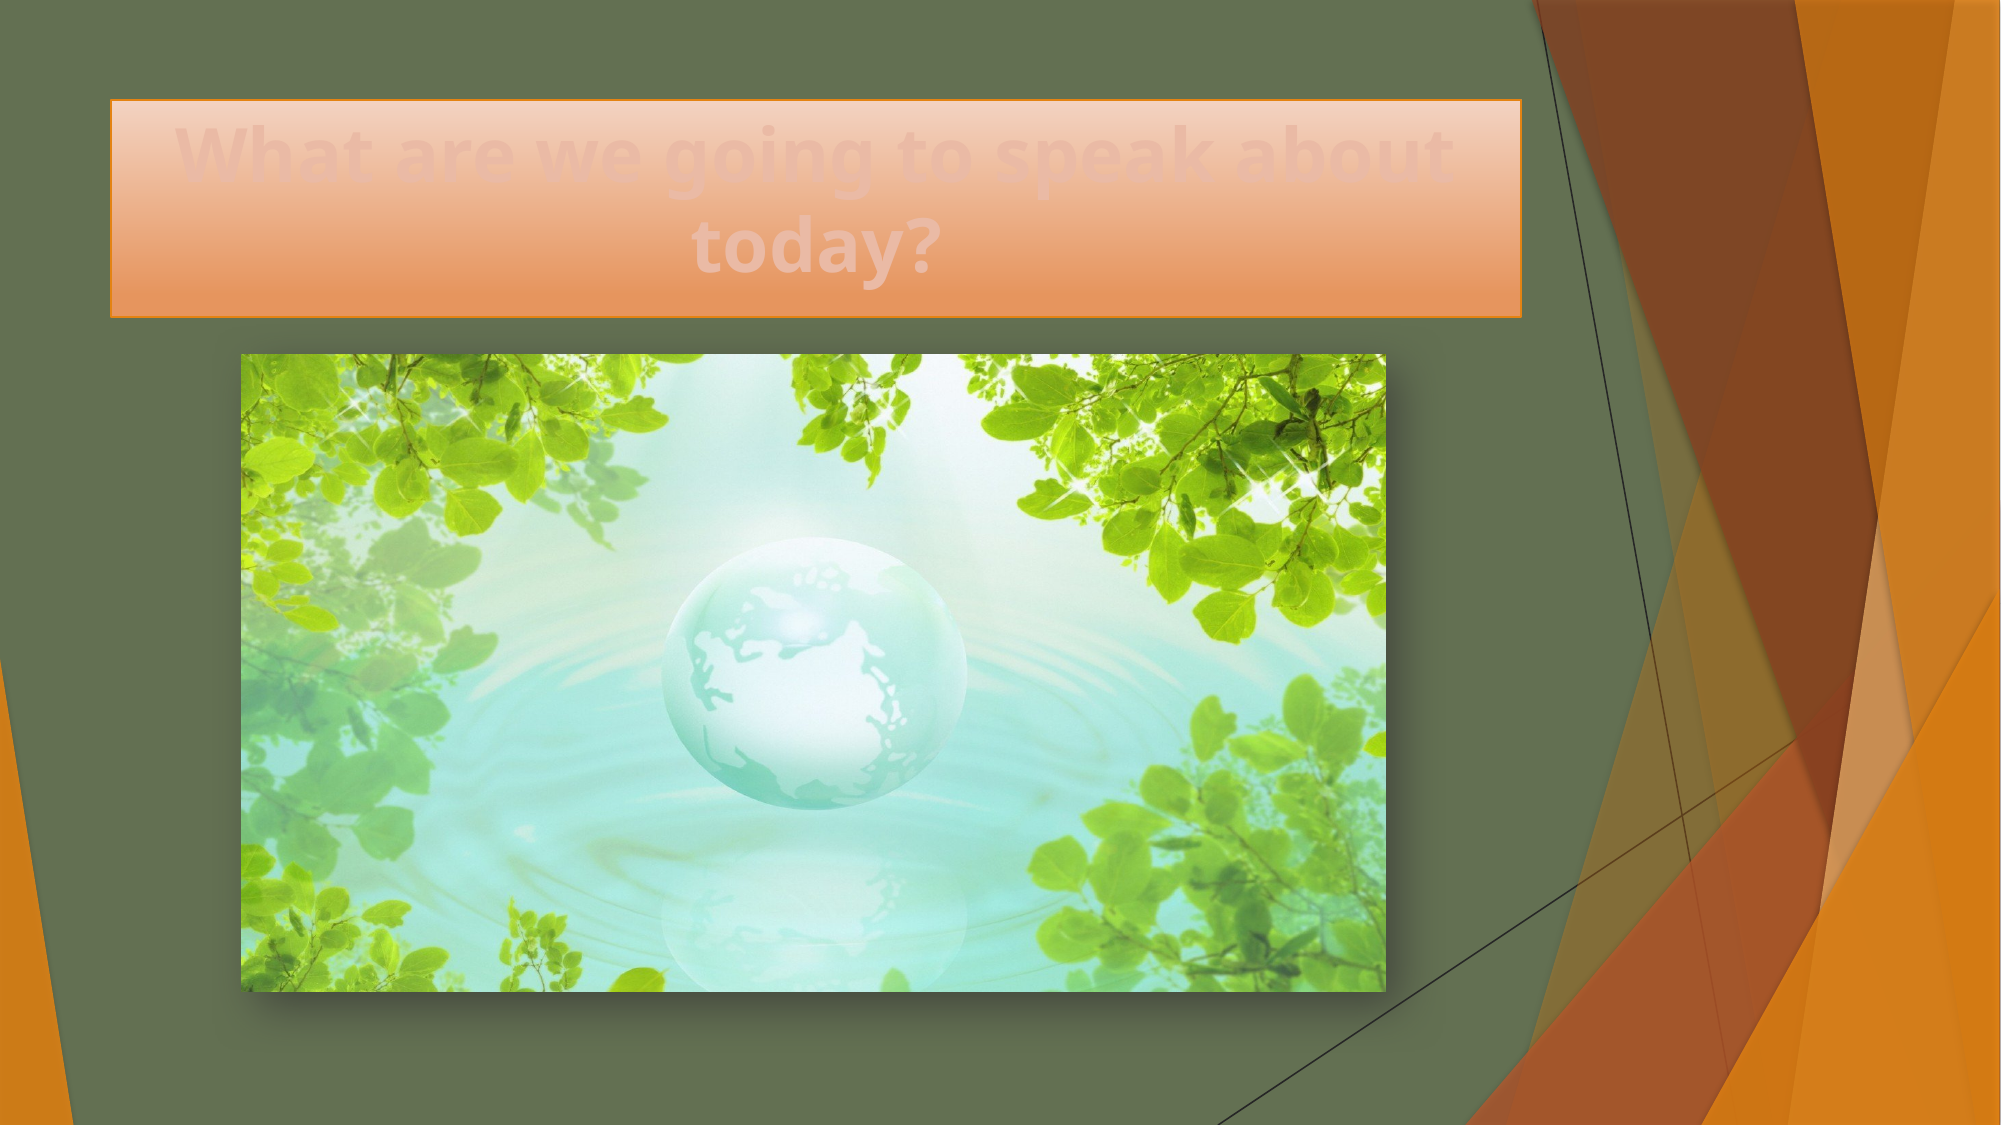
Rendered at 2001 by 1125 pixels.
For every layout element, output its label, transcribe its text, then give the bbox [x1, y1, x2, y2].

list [241, 353, 1387, 992]
title What are we going to speak about today? [110, 99, 1522, 318]
